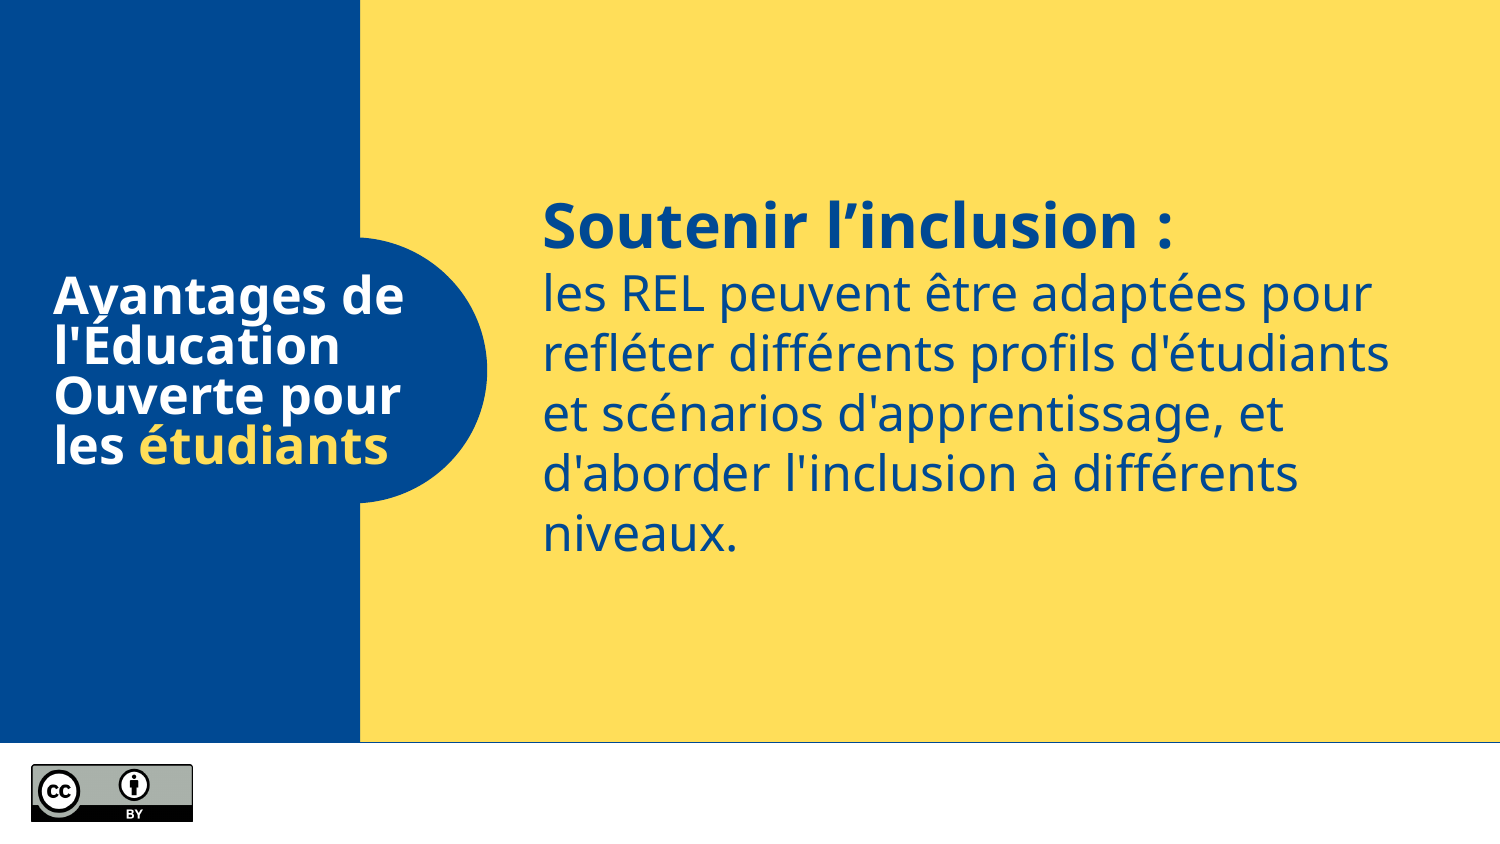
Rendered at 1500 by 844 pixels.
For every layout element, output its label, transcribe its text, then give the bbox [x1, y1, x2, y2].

text_box Avantages de l'Éducation Ouverte pour les étudiants [38, 259, 421, 490]
text_box [293, 490, 412, 504]
text_box [0, 0, 361, 742]
picture [31, 764, 193, 822]
text_box [0, 750, 1500, 844]
text_box [278, 237, 488, 485]
text_box Soutenir l’inclusion : les REL peuvent être adaptées pour refléter différents profils d'étudiants et scénarios d'apprentissage, et d'aborder l'inclusion à différents niveaux. [527, 171, 1422, 576]
